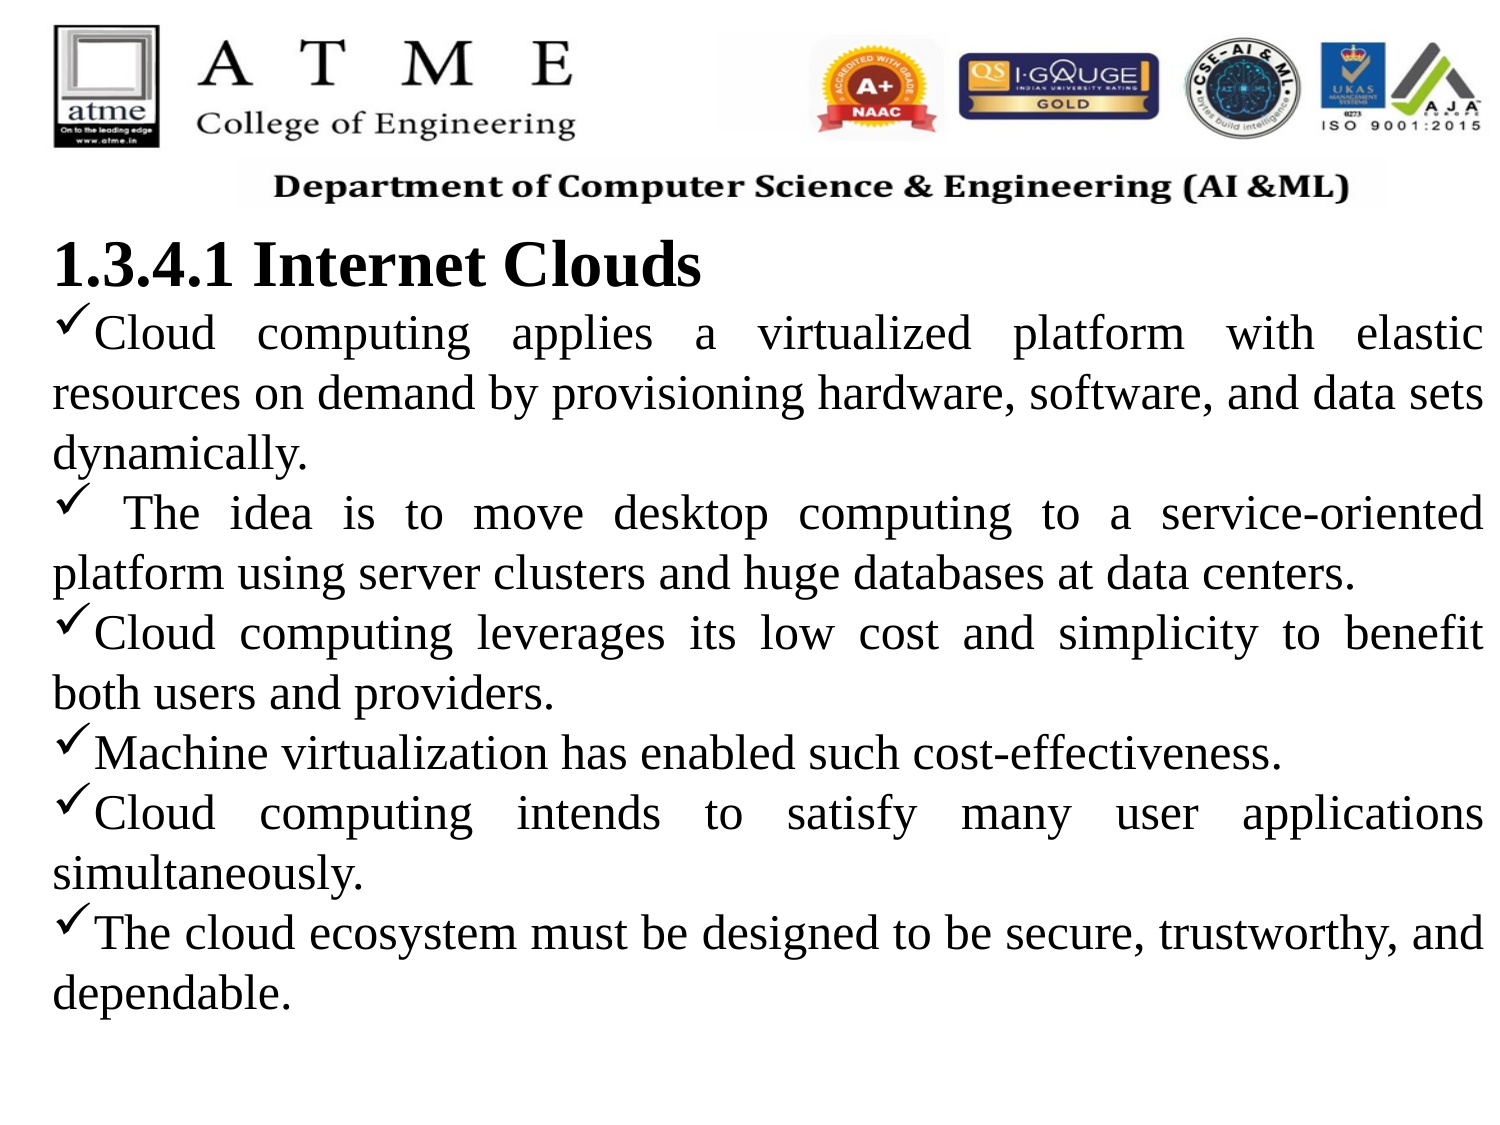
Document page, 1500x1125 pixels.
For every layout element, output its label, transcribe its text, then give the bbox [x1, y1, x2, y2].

picture [24, 0, 1500, 226]
text_box 1.3.4.1 Internet Clouds Cloud computing applies a virtualized platform with elastic resources on demand by provisioning hardware, software, and data sets dynamically. The idea is to move desktop computing to a service-oriented platform using server clusters and huge databases at data centers. Cloud computing leverages its low cost and simplicity to benefit both users and providers. Machine virtualization has enabled such cost-effectiveness. Cloud computing intends to satisfy many user applications simultaneously. The cloud ecosystem must be designed to be secure, trustworthy, and dependable. [37, 232, 1500, 1028]
